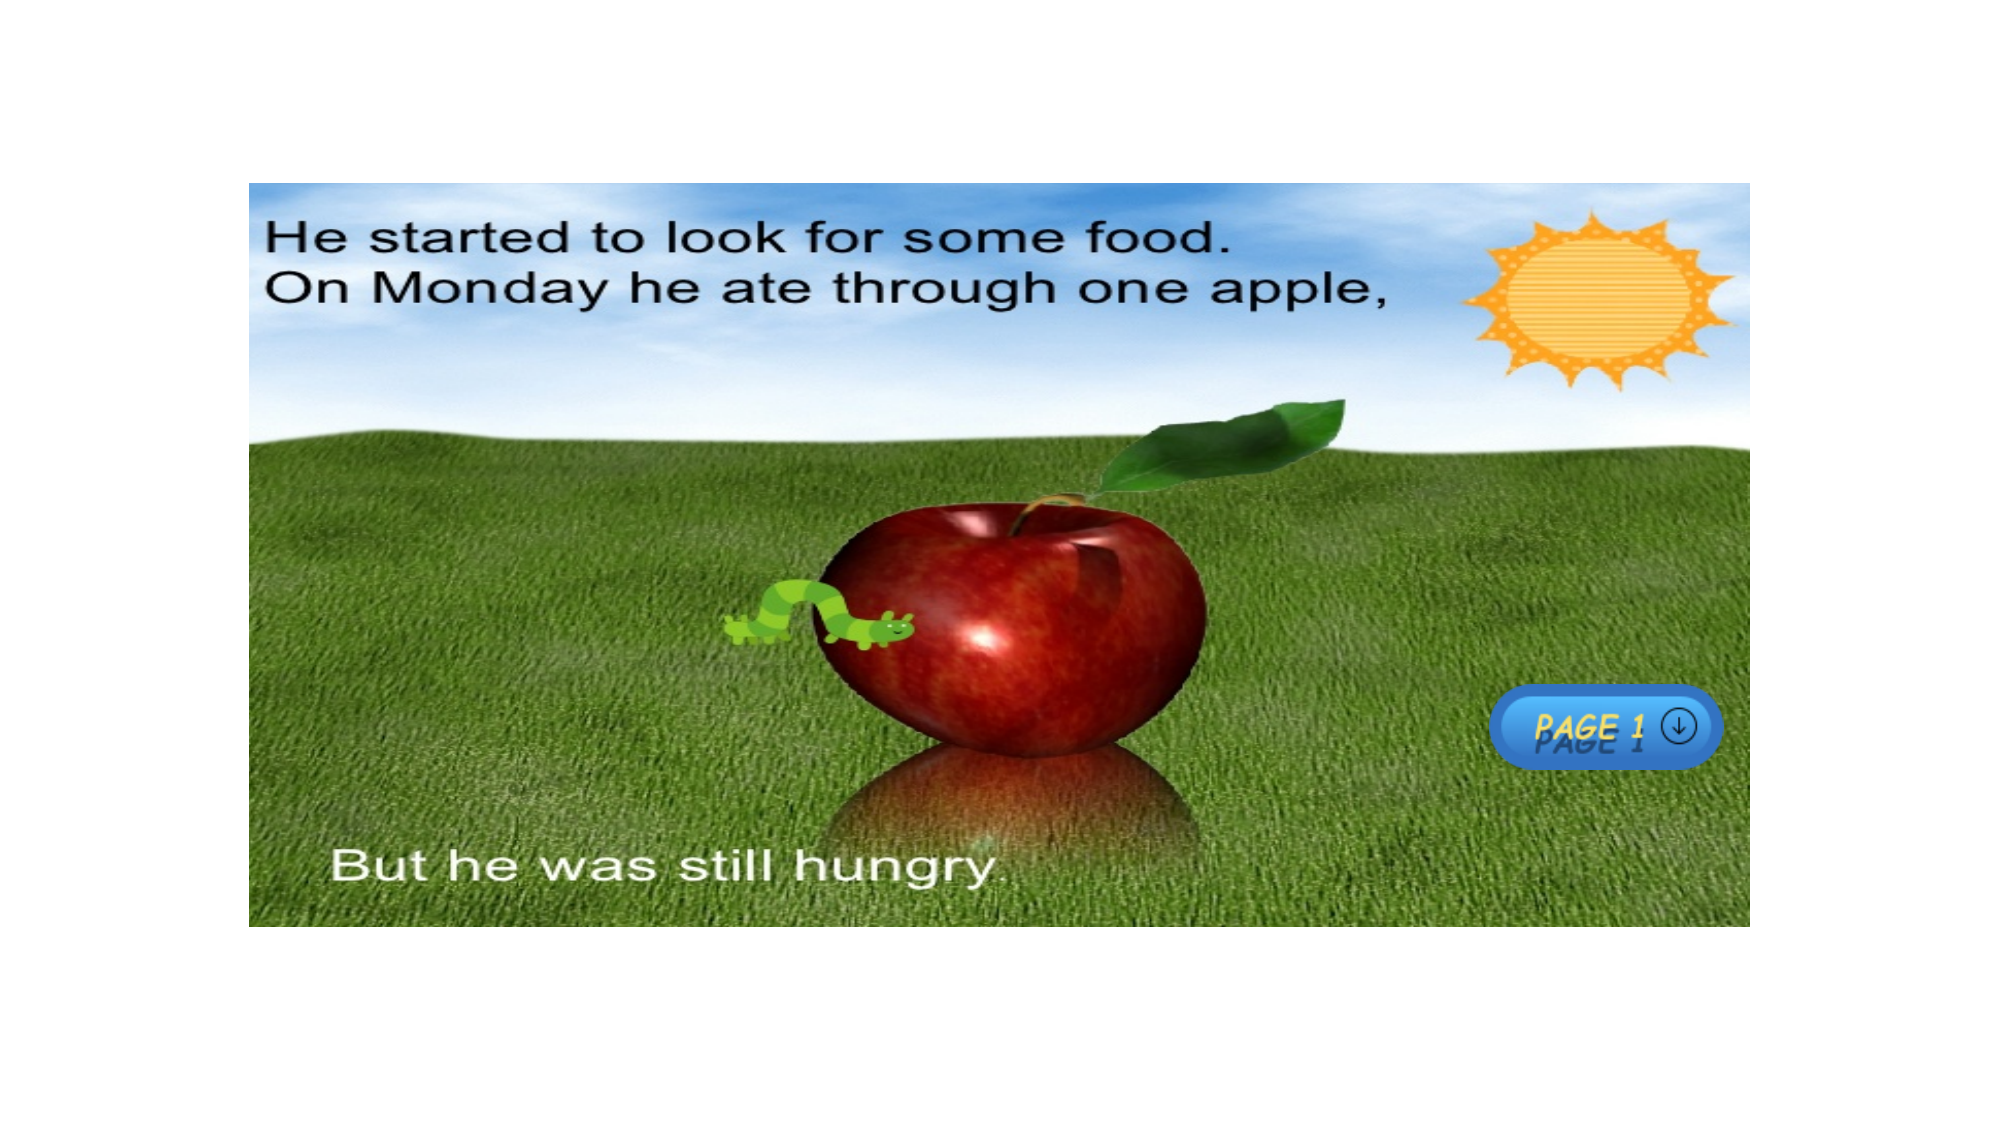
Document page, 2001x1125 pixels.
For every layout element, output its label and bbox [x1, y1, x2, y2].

picture [249, 183, 1750, 927]
